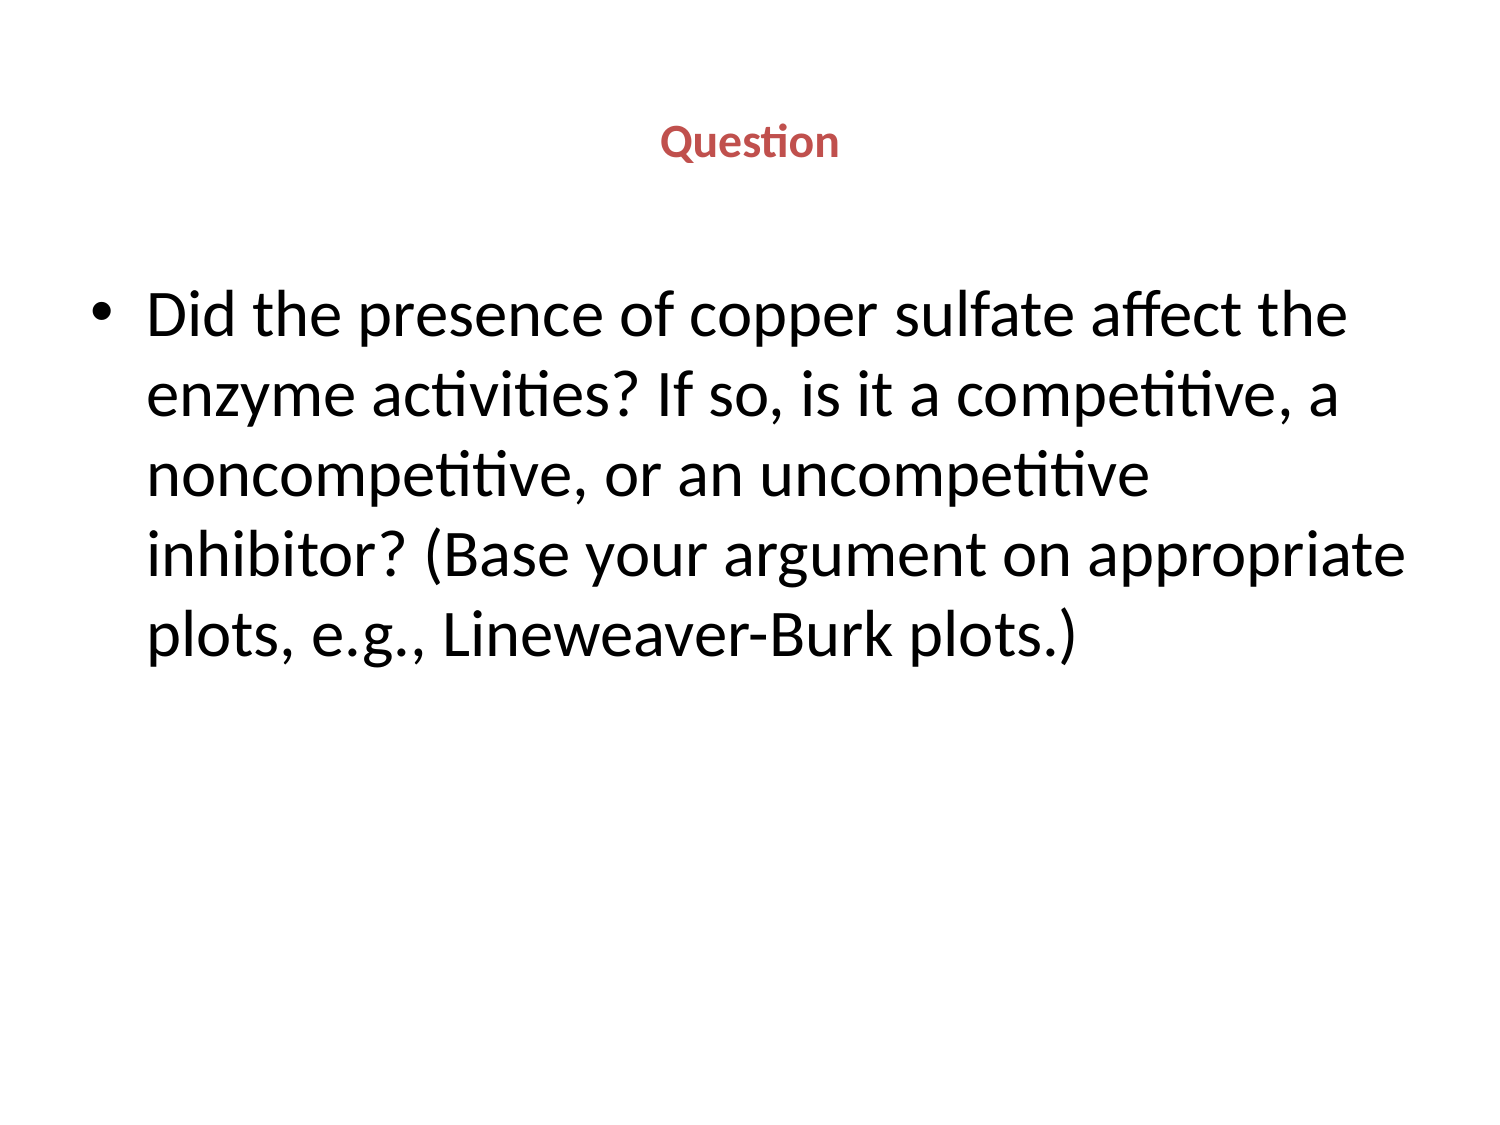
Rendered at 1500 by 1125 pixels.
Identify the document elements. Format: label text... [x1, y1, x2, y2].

list Did the presence of copper sulfate affect the enzyme activities? If so, is it a competitive, a noncompetitive, or an uncompetitive inhibitor? (Base your argument on appropriate plots, e.g., Lineweaver-Burk plots.) [75, 262, 1425, 1005]
title Question [75, 45, 1425, 233]
